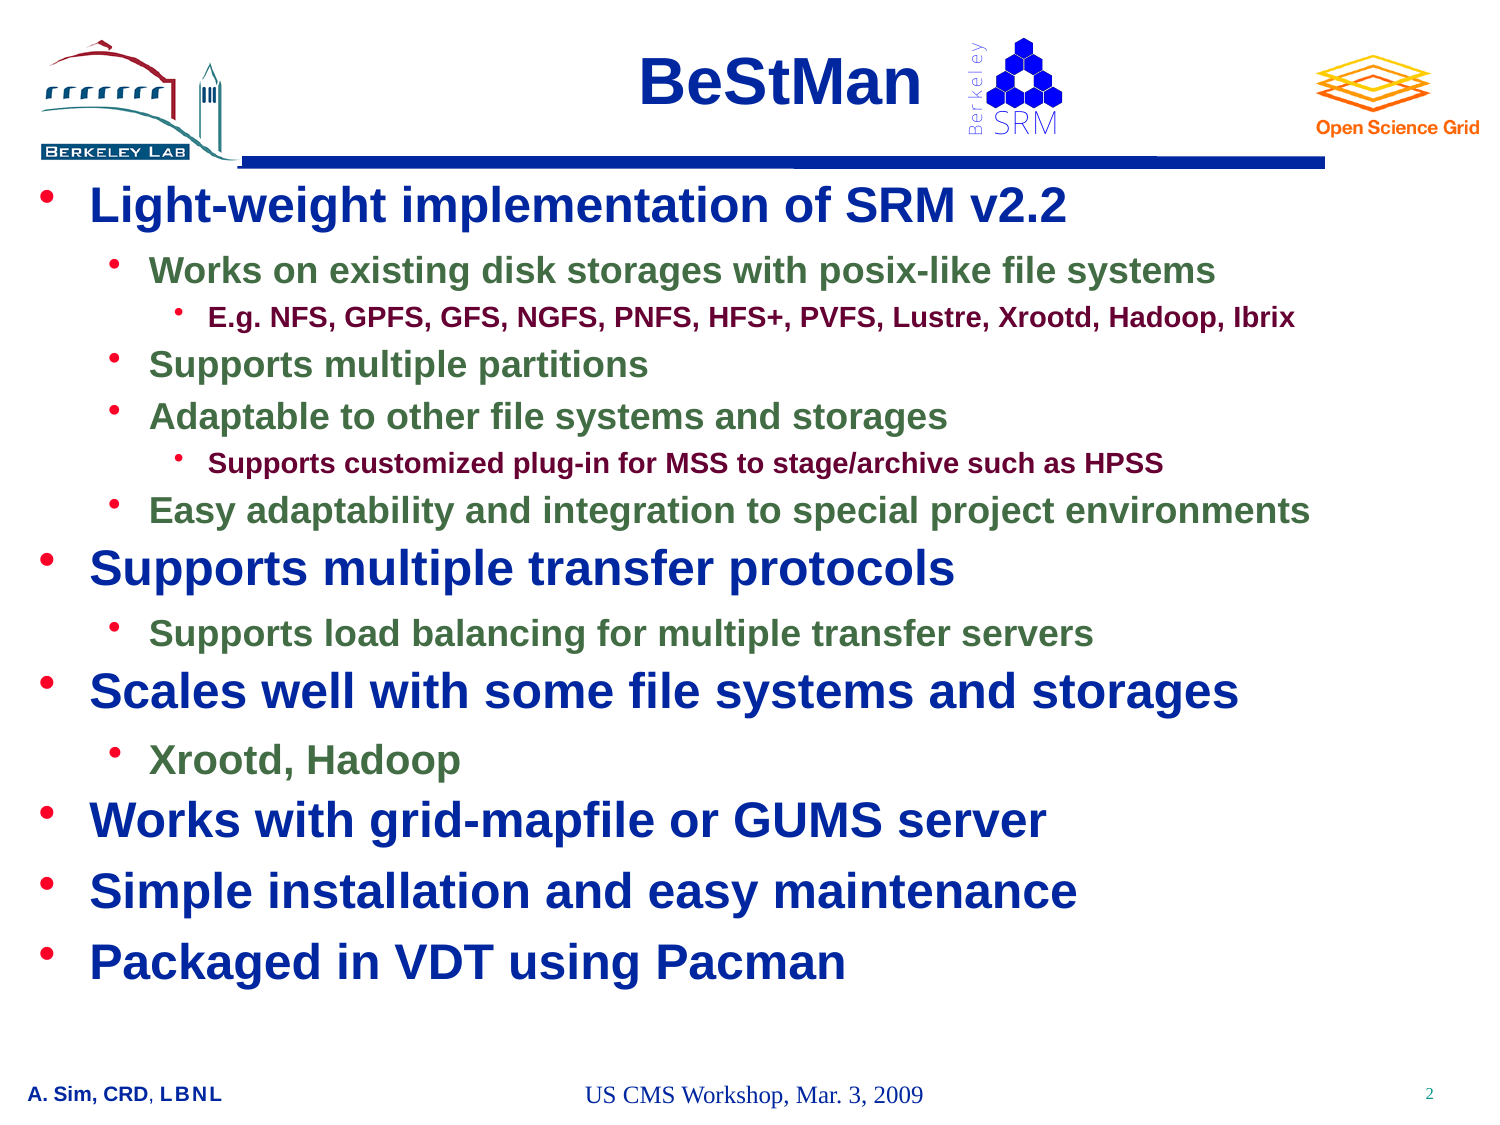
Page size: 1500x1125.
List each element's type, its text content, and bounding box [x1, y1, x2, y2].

list Light-weight implementation of SRM v2.2 Works on existing disk storages with posix-like file systems E.g. NFS, GPFS, GFS, NGFS, PNFS, HFS+, PVFS, Lustre, Xrootd, Hadoop, Ibrix Supports multiple partitions Adaptable to other file systems and storages Supports customized plug-in for MSS to stage/archive such as HPSS Easy adaptability and integration to special project environments Supports multiple transfer protocols Supports load balancing for multiple transfer servers Scales well with some file systems and storages Xrootd, Hadoop Works with grid-mapfile or GUMS server Simple installation and easy maintenance Packaged in VDT using Pacman [24, 174, 1476, 1038]
title BeStMan [236, 0, 1326, 156]
picture [1326, 38, 1496, 150]
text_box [962, 37, 1063, 145]
